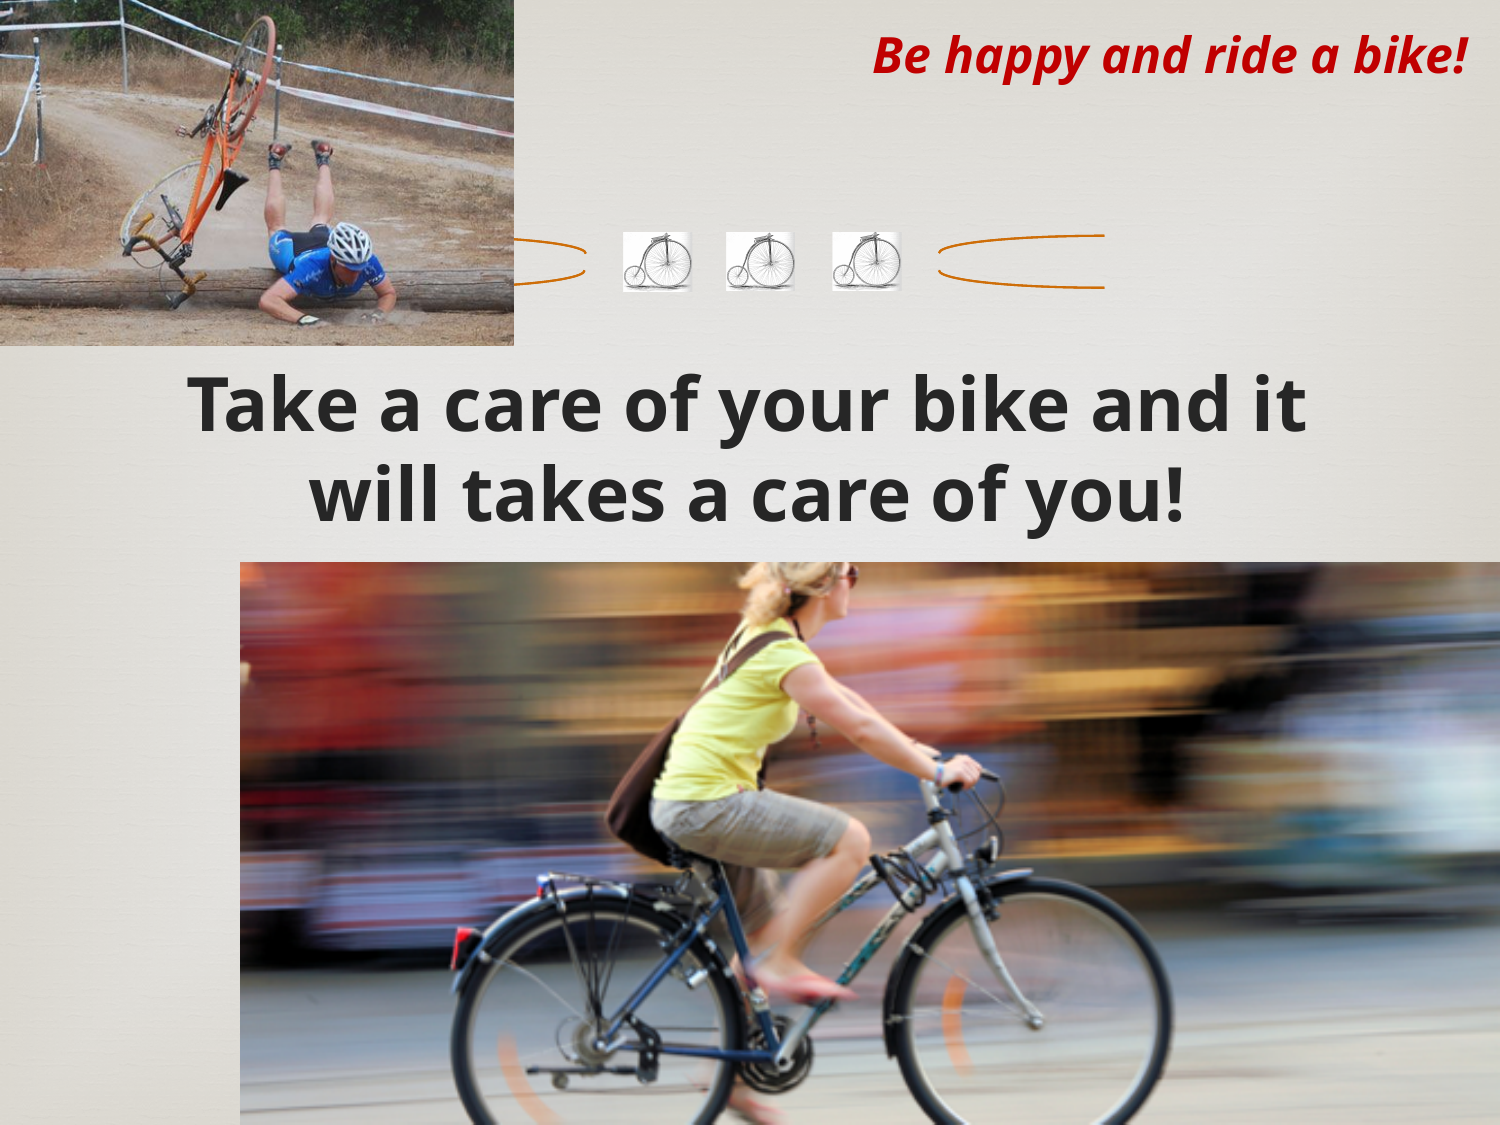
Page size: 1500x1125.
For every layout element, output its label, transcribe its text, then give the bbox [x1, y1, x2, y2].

picture [623, 232, 693, 292]
picture [0, 0, 515, 346]
text_box Be happy and ride a bike! [820, 16, 1483, 92]
picture [239, 561, 1500, 1125]
picture [832, 232, 902, 291]
list Take a care of your bike and it will takes a care of you! [112, 348, 1383, 563]
picture [726, 232, 795, 291]
